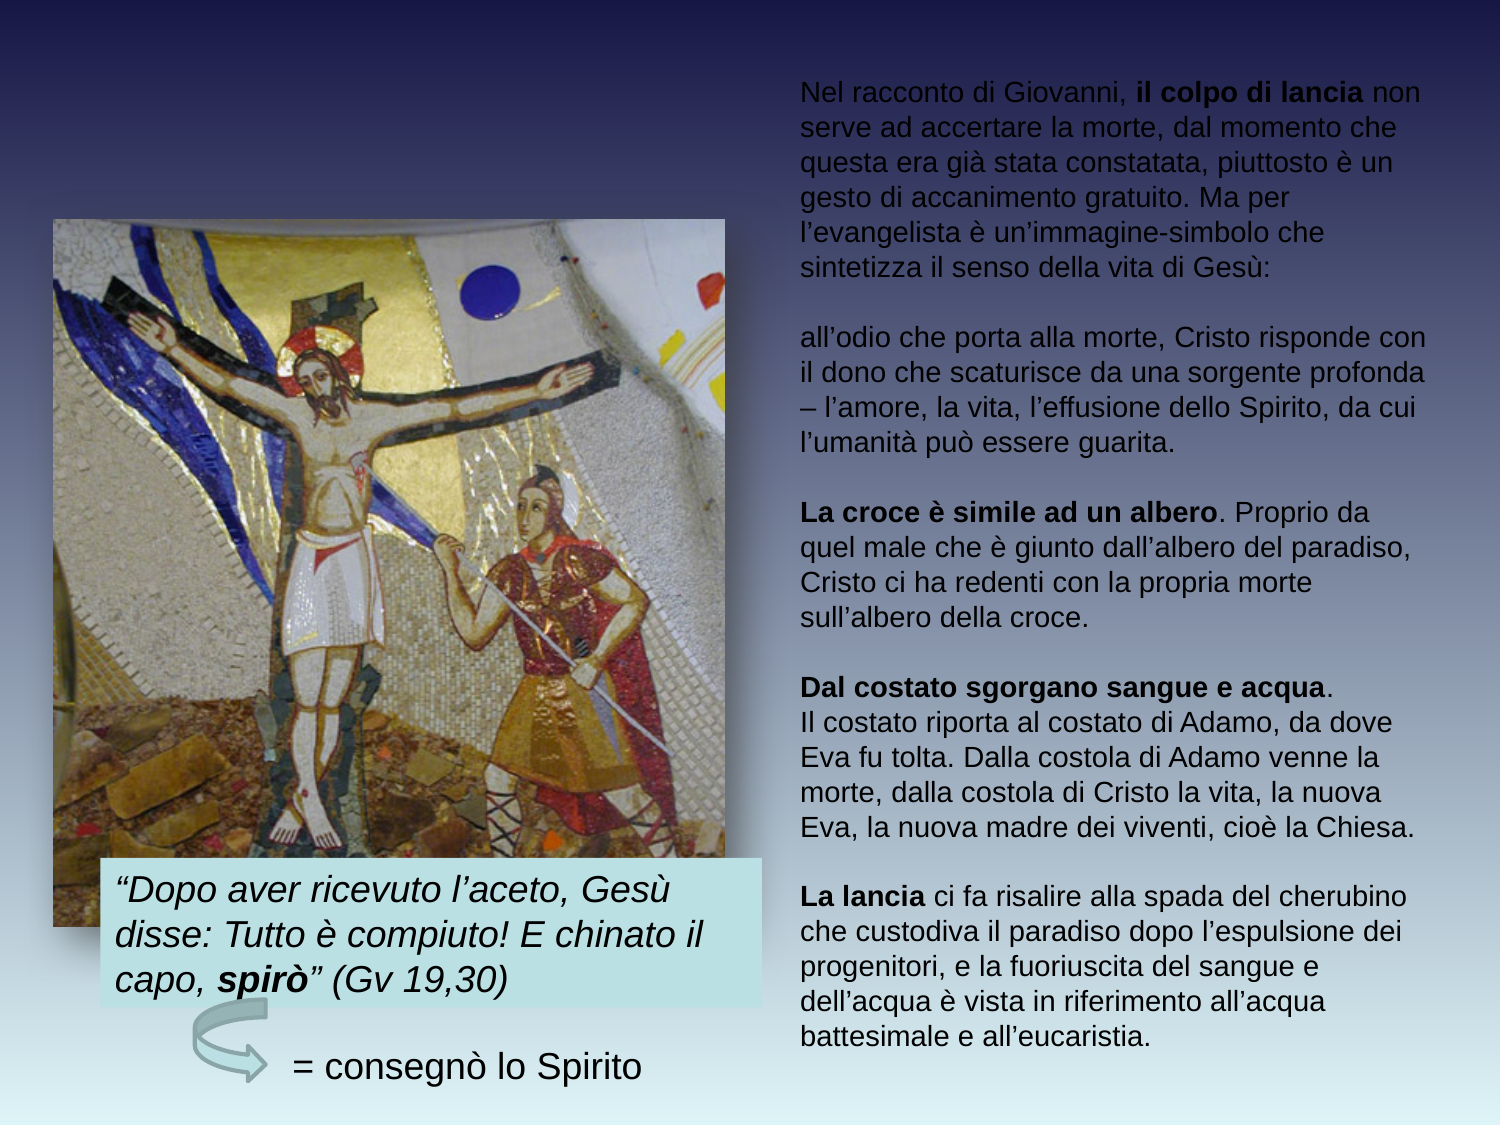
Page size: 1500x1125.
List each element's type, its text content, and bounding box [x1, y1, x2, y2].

picture [52, 219, 726, 927]
text_box “Dopo aver ricevuto l’aceto, Gesù disse: Tutto è compiuto! E chinato il capo, spirò” (Gv 19,30) [100, 857, 762, 1008]
text_box [192, 997, 268, 1084]
text_box = consegnò lo Spirito [277, 1034, 880, 1095]
text_box Nel racconto di Giovanni, il colpo di lancia non serve ad accertare la morte, dal momento che questa era già stata constatata, piuttosto è un gesto di accanimento gratuito. Ma per l’evangelista è un’immagine-simbolo che sintetizza il senso della vita di Gesù: all’odio che porta alla morte, Cristo risponde con il dono che scaturisce da una sorgente profonda – l’amore, la vita, l’effusione dello Spirito, da cui l’umanità può essere guarita. La croce è simile ad un albero. Proprio da quel male che è giunto dall’albero del paradiso, Cristo ci ha redenti con la propria morte sull’albero della croce. Dal costato sgorgano sangue e acqua. Il costato riporta al costato di Adamo, da dove Eva fu tolta. Dalla costola di Adamo venne la morte, dalla costola di Cristo la vita, la nuova Eva, la nuova madre dei viventi, cioè la Chiesa. La lancia ci fa risalire alla spada del cherubino che custodiva il paradiso dopo l’espulsione dei progenitori, e la fuoriuscita del sangue e dell’acqua è vista in riferimento all’acqua battesimale e all’eucaristia. [785, 66, 1447, 1060]
